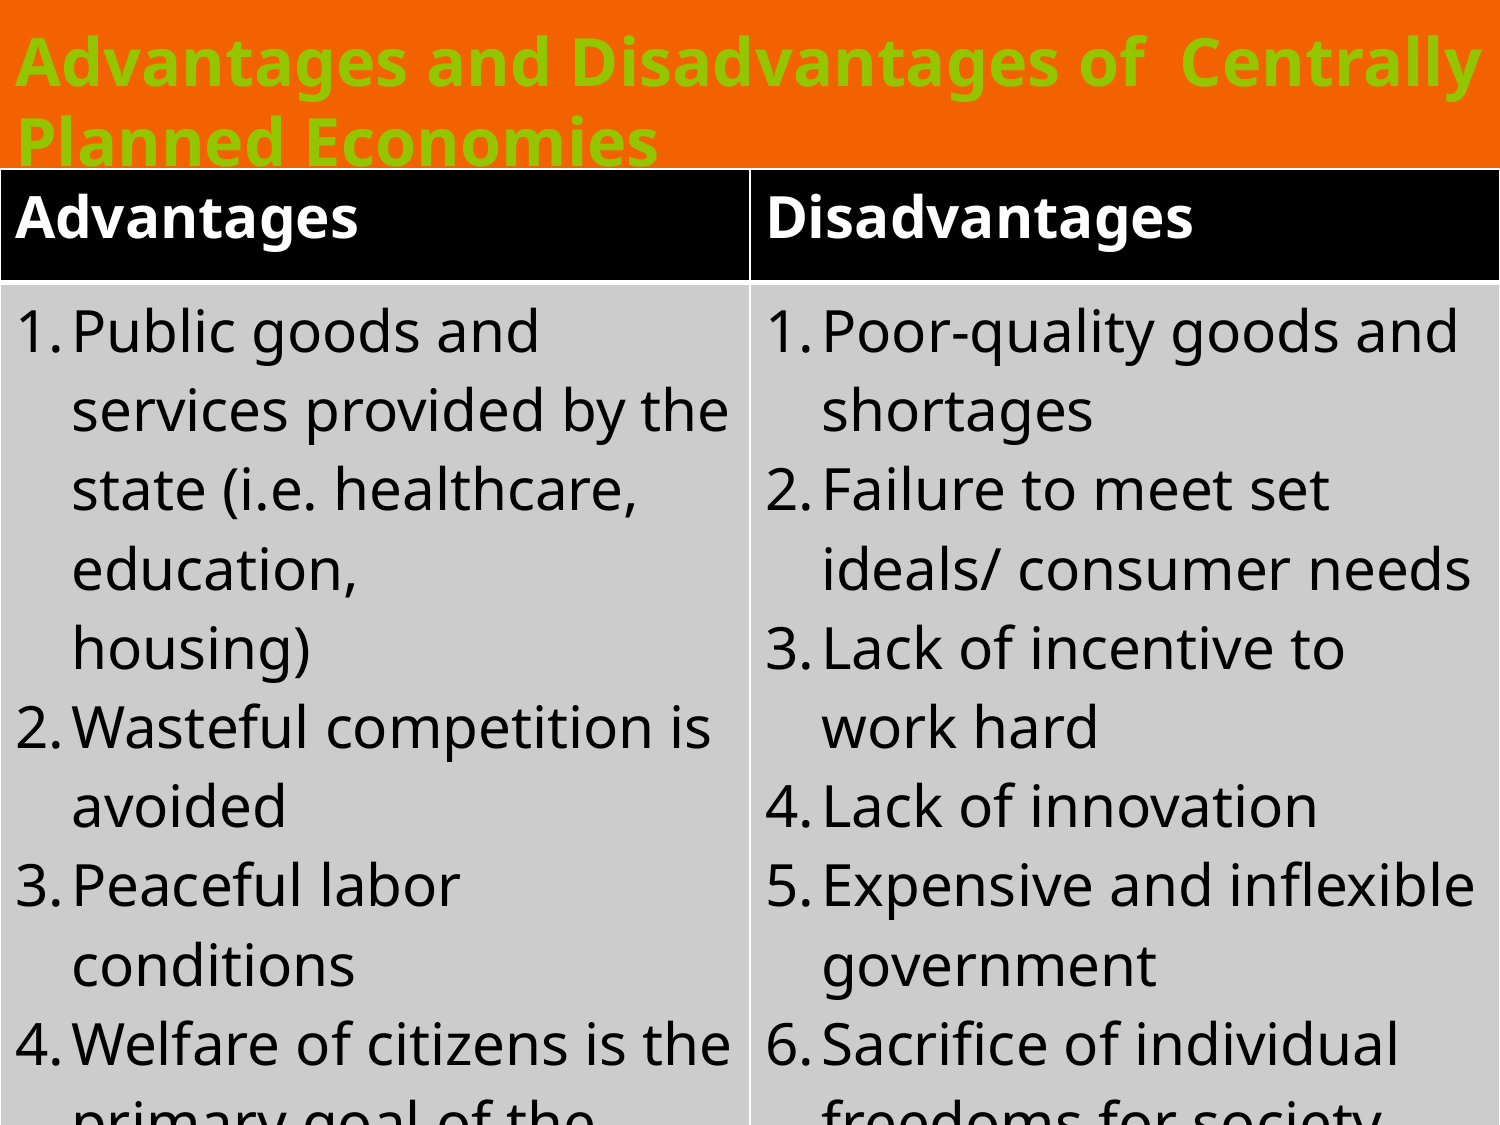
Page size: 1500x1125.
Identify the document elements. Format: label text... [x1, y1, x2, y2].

table_header Disadvantages [751, 170, 1499, 280]
table_cell Poor-quality goods and shortages Failure to meet set ideals/ consumer needs Lack of incentive to work hard Lack of innovation Expensive and inflexible government Sacrifice of individual freedoms for society [751, 285, 1499, 1125]
table_header Advantages [1, 170, 749, 280]
title Advantages and Disadvantages of Centrally Planned Economies [0, 0, 1500, 168]
table_cell Public goods and services provided by the state (i.e. healthcare, education, housing) Wasteful competition is avoided Peaceful labor conditions Welfare of citizens is the primary goal of the state Business cannot act against the interest of the people [1, 285, 749, 1125]
